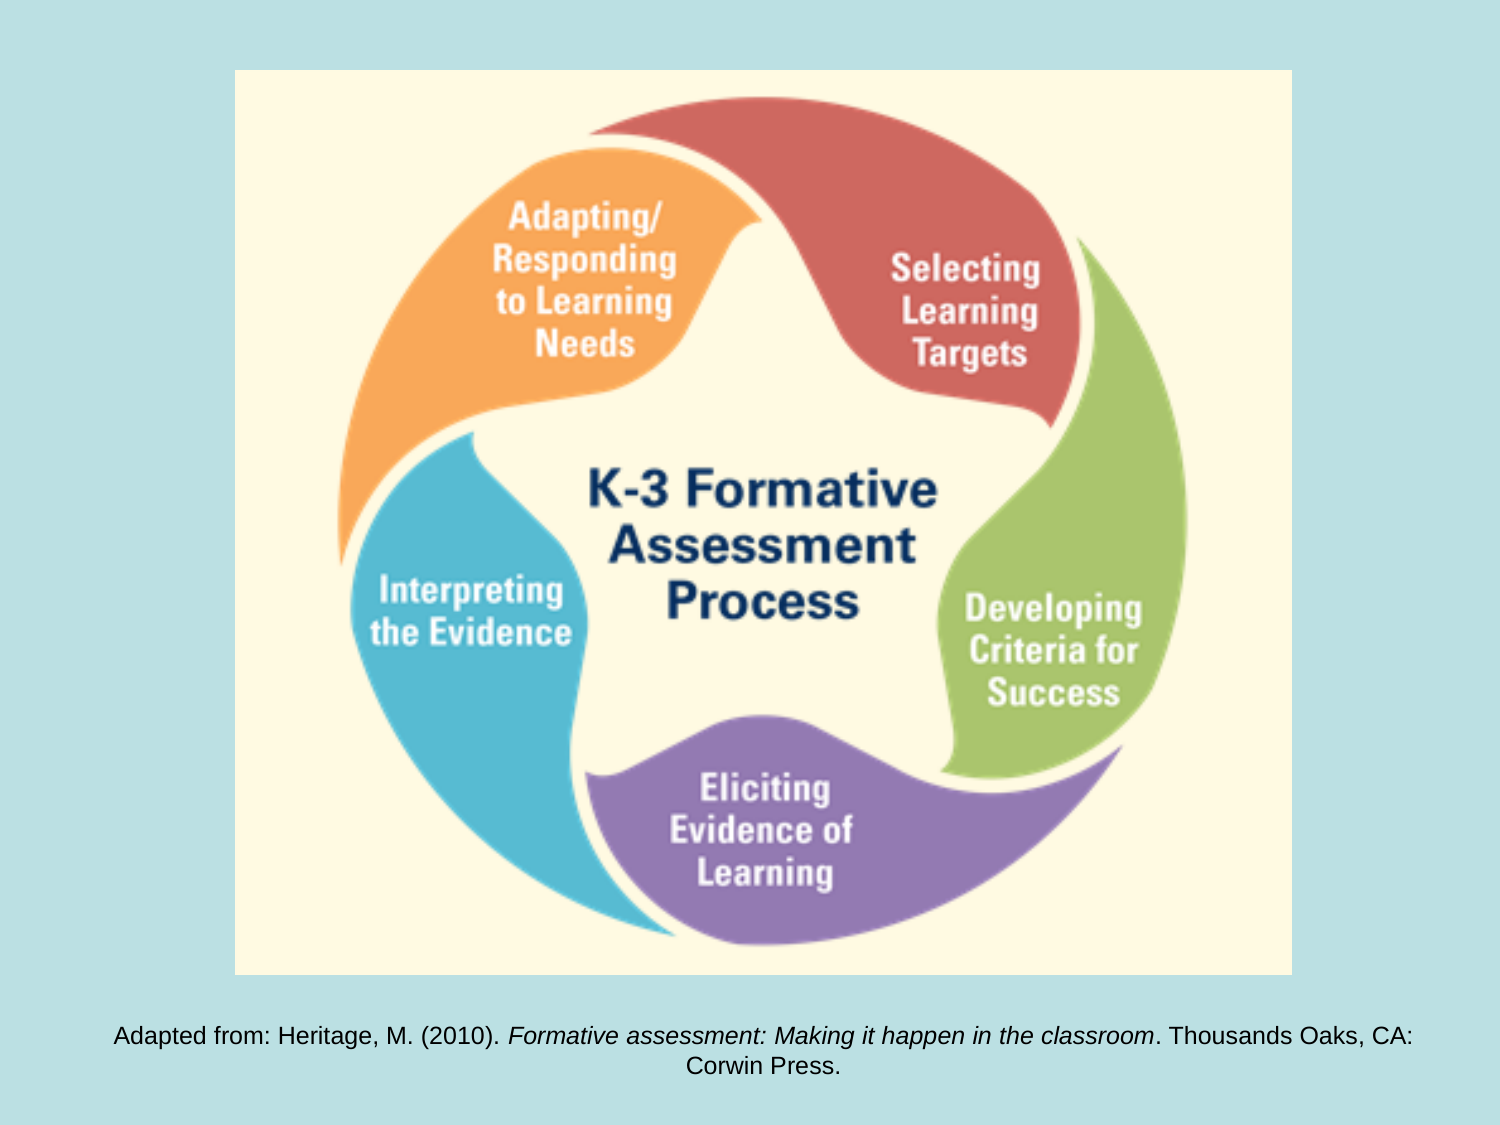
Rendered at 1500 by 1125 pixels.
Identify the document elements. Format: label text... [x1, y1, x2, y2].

picture [235, 70, 1292, 976]
text_box Adapted from: Heritage, M. (2010). Formative assessment: Making it happen in the classroom. Thousands Oaks, CA: Corwin Press. [77, 1012, 1450, 1088]
